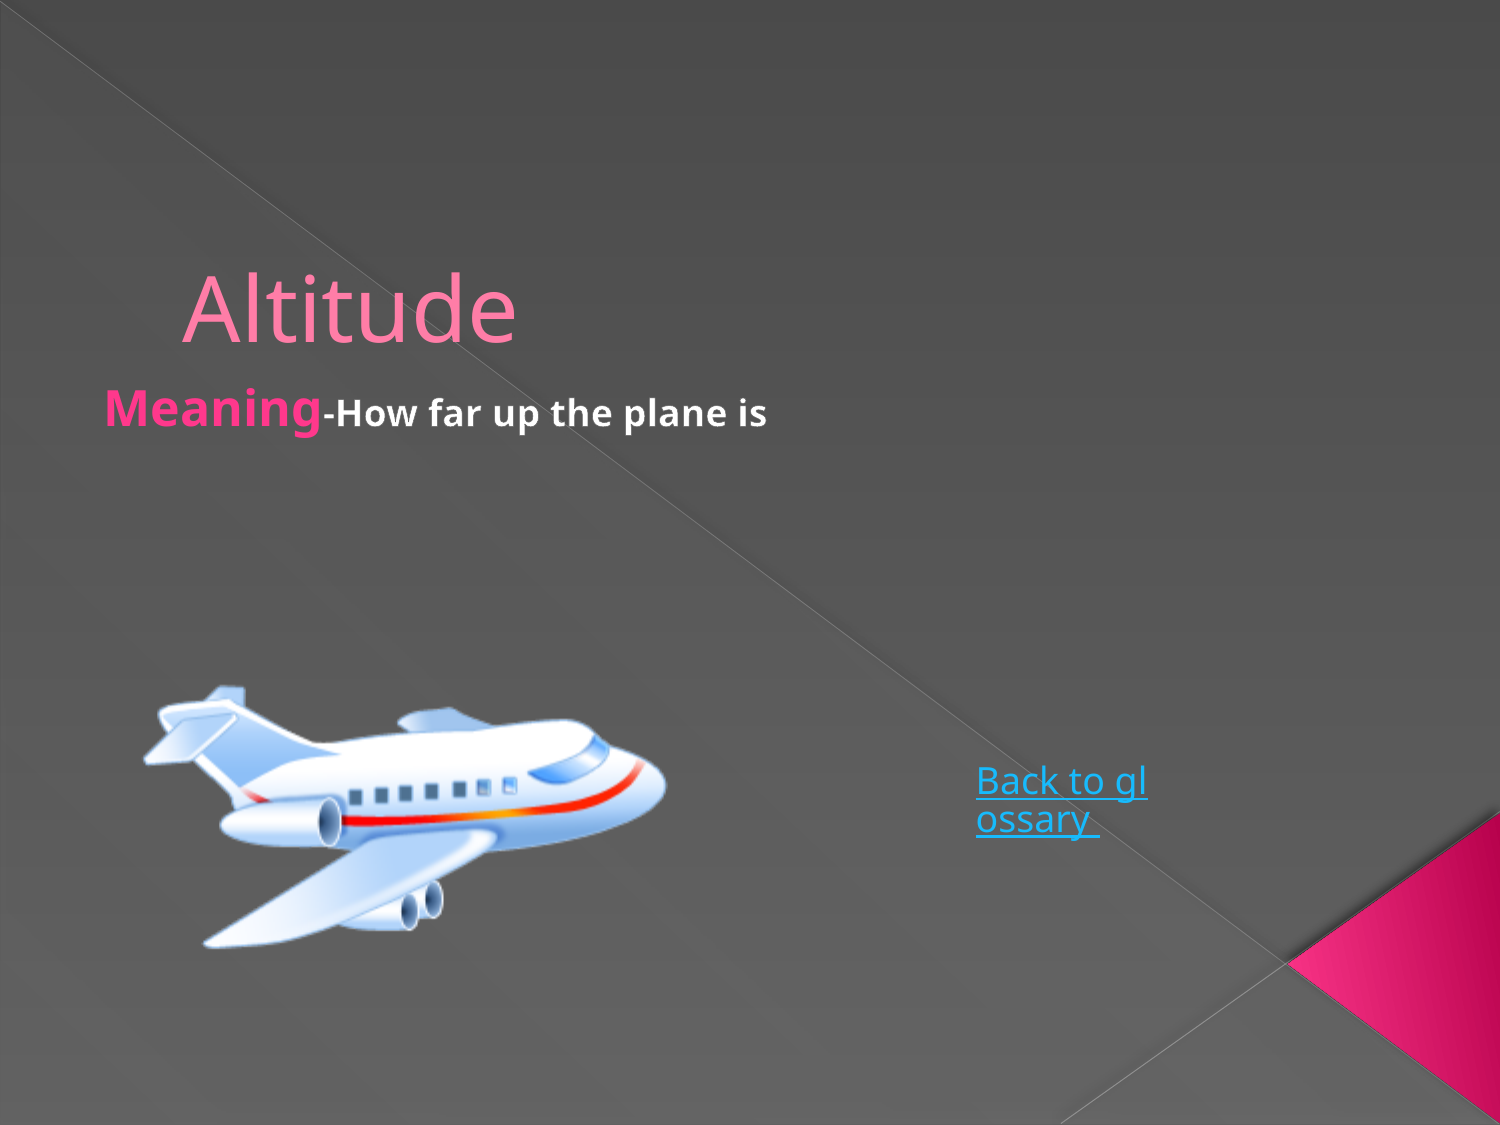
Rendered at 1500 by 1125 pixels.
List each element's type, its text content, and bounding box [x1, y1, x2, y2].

subtitle Meaning-How far up the plane is [88, 369, 1412, 657]
text_box Back to glossary [960, 749, 1172, 816]
picture [128, 491, 704, 1067]
title Altitude [88, 127, 1412, 369]
